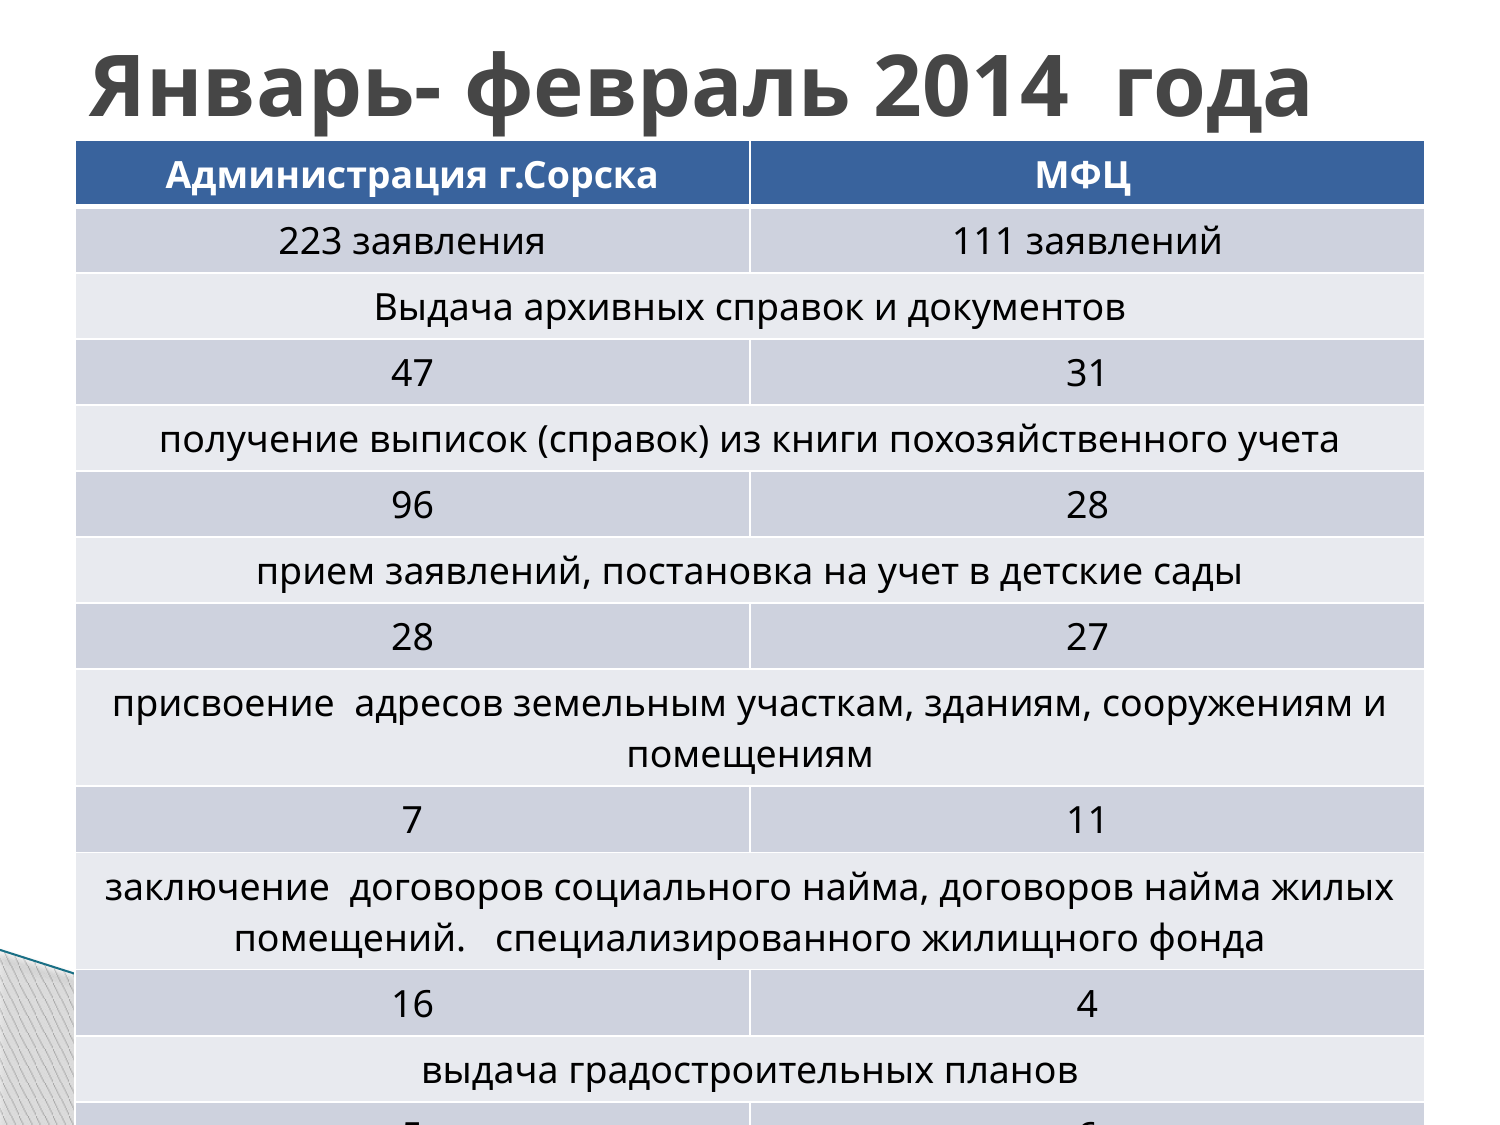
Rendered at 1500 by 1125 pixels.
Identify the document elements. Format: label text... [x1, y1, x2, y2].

table_cell 111 заявлений [751, 209, 1424, 272]
table_cell 6 [751, 1103, 1424, 1125]
table_cell прием заявлений, постановка на учет в детские сады [76, 538, 1424, 602]
table_cell 16 [76, 970, 749, 1035]
table_cell присвоение адресов земельным участкам, зданиям, сооружениям и помещениям [76, 670, 1424, 785]
table_cell 11 [751, 787, 1424, 852]
table_cell 4 [751, 970, 1424, 1035]
table_cell 28 [751, 472, 1424, 536]
table_cell выдача градостроительных планов [76, 1037, 1424, 1101]
table_header Администрация г.Сорска [76, 176, 749, 204]
table_cell 28 [76, 604, 749, 668]
table_cell Выдача архивных справок и документов [76, 274, 1424, 338]
table_cell заключение договоров социального найма, договоров найма жилых помещений. специализированного жилищного фонда [76, 853, 1424, 969]
table_cell 223 заявления [76, 209, 749, 272]
table_cell 27 [751, 604, 1424, 668]
table_cell 47 [76, 340, 749, 404]
table_cell 96 [76, 472, 749, 536]
table_header МФЦ [751, 176, 1424, 204]
title Январь- февраль 2014 года [75, 0, 1425, 176]
table_cell 7 [76, 787, 749, 852]
table_cell 31 [751, 340, 1424, 404]
table_cell 5 [76, 1103, 749, 1125]
table_cell получение выписок (справок) из книги похозяйственного учета [76, 406, 1424, 470]
